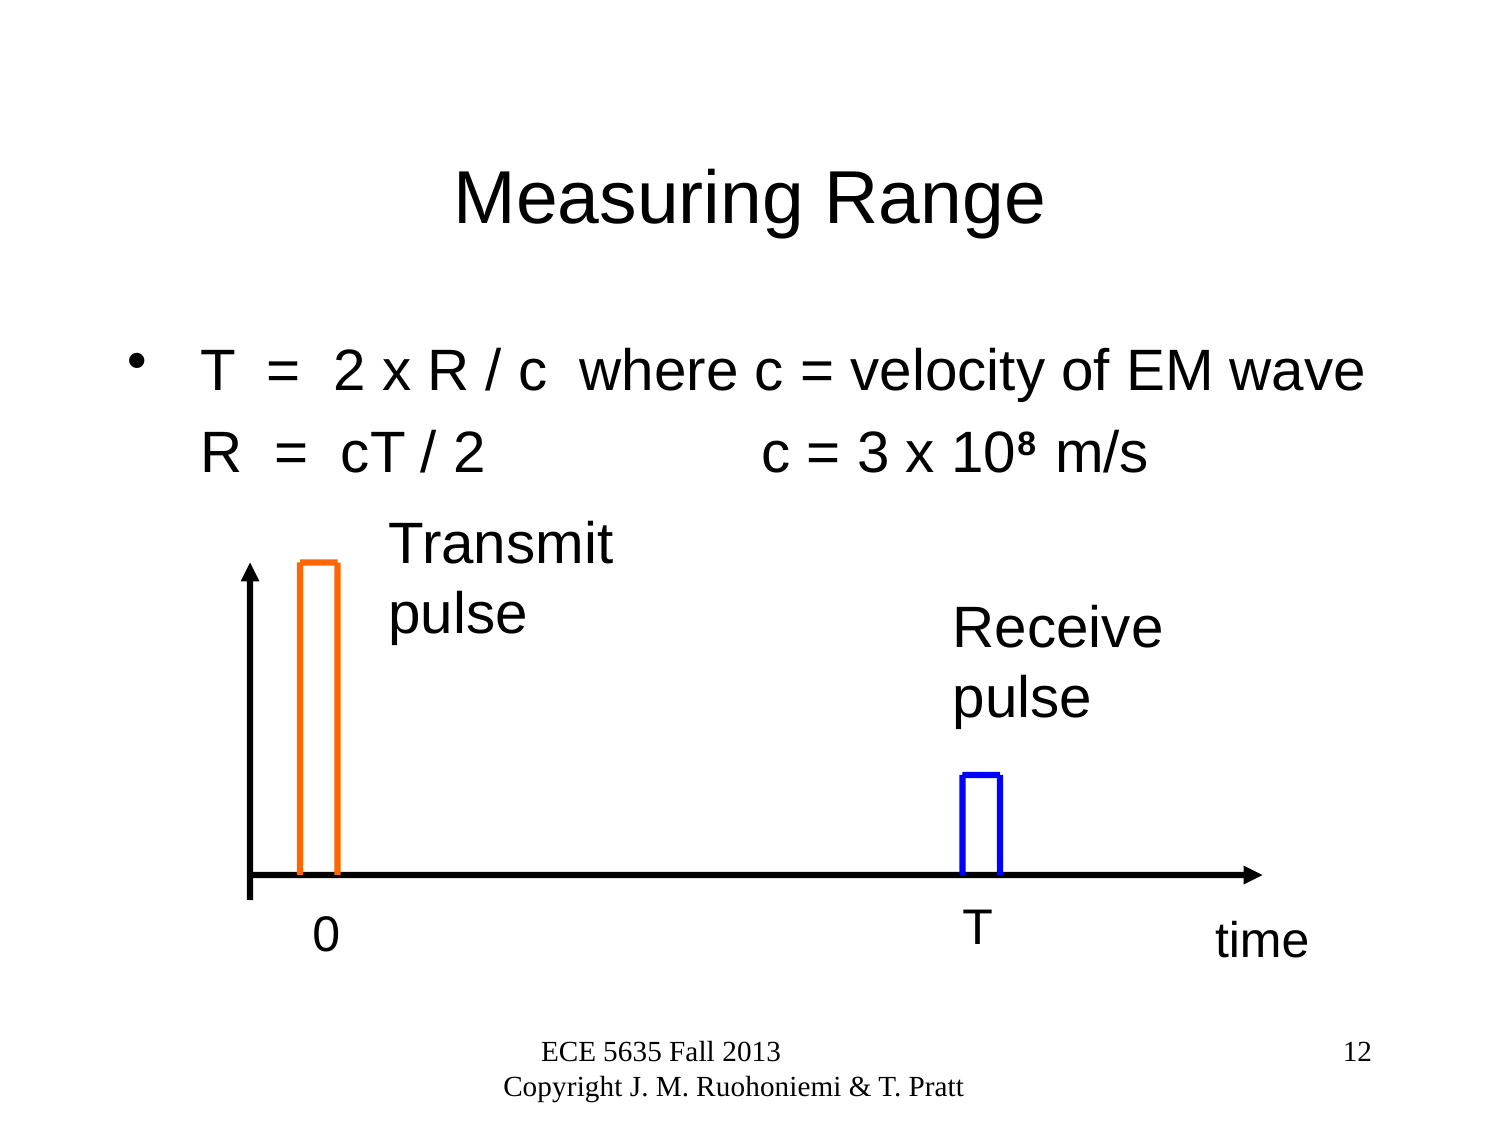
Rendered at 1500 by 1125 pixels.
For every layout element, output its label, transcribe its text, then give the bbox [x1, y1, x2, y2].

footer ECE 5635 Fall 2013 Copyright J. M. Ruohoniemi & T. Pratt [487, 1024, 988, 1101]
slide_number 12 [1074, 1024, 1388, 1101]
text_box Transmit pulse [373, 498, 629, 653]
text_box T [947, 887, 1008, 963]
text_box Receive pulse [938, 581, 1179, 737]
text_box [243, 562, 257, 901]
title Measuring Range [112, 99, 1388, 288]
list T = 2 x R / c where c = velocity of EM wave R = cT / 2 c = 3 x 108 m/s [112, 324, 1388, 1001]
text_box [251, 868, 1263, 882]
text_box time [1200, 899, 1325, 975]
text_box 0 [297, 893, 356, 969]
